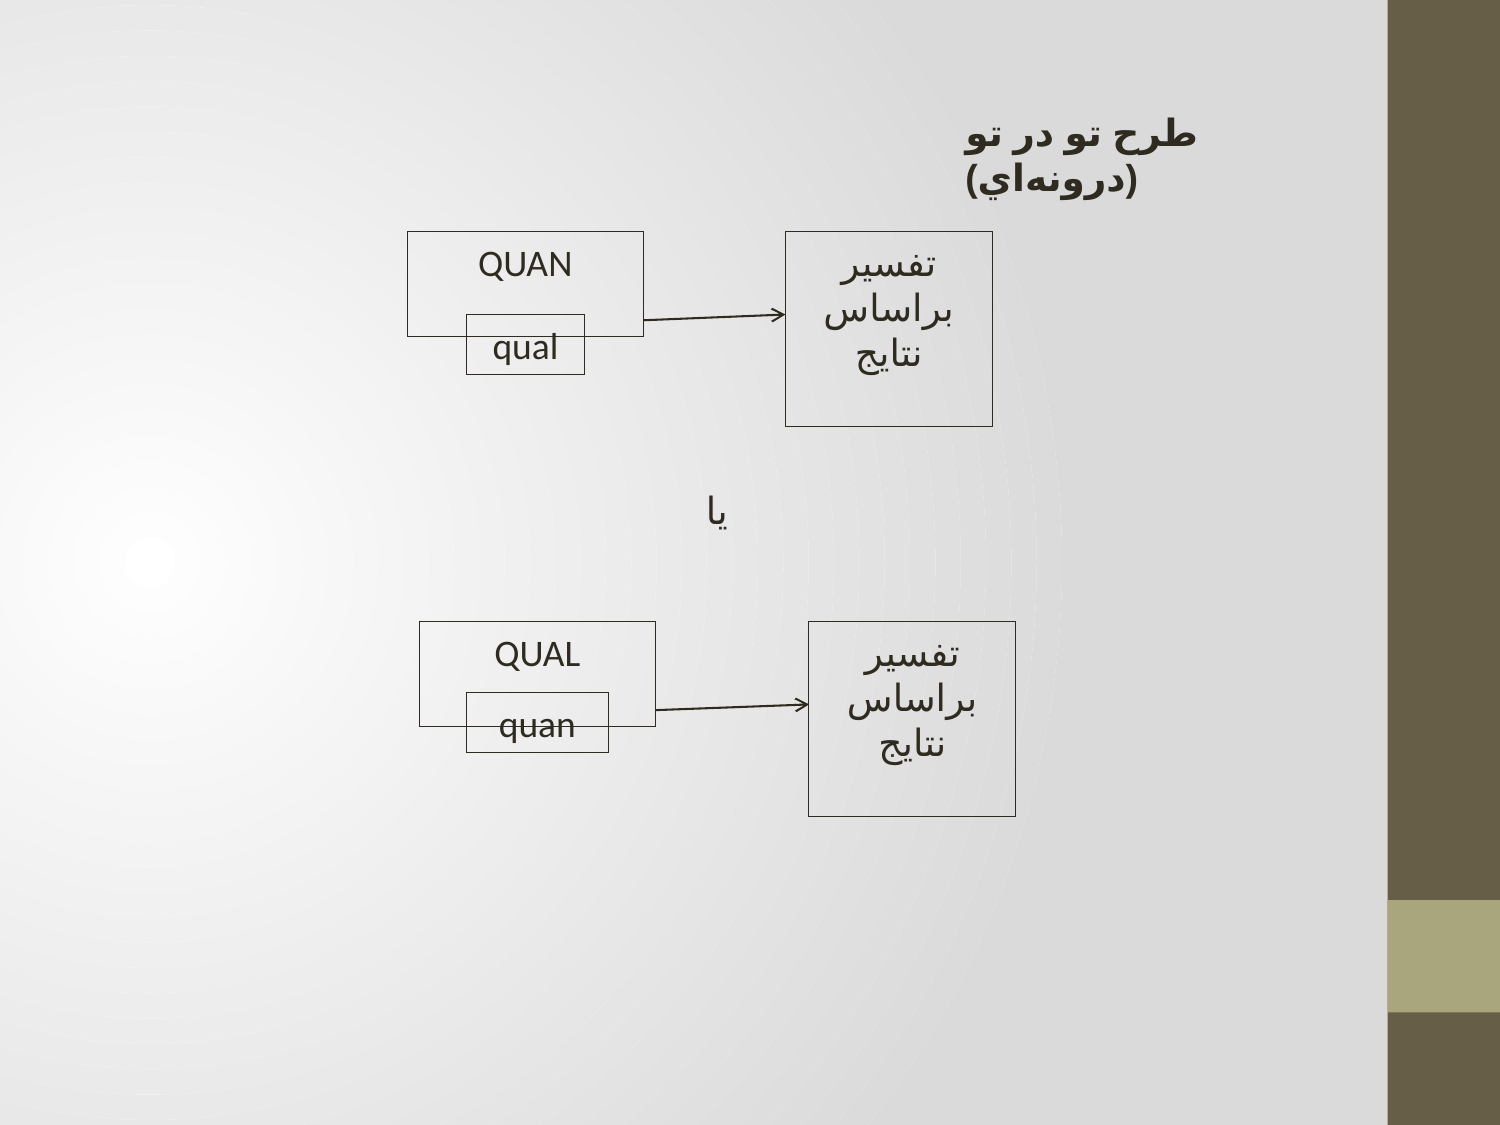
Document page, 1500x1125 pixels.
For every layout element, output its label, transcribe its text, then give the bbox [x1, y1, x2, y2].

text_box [654, 703, 810, 711]
text_box تفسير براساس نتايج [808, 621, 1016, 817]
text_box quan [466, 692, 609, 753]
text_box یا [690, 479, 904, 540]
text_box تفسير براساس نتايج [785, 231, 993, 427]
text_box طرح تو در تو (درونه‌اي) [950, 101, 1306, 207]
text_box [643, 314, 786, 321]
text_box QUAL [419, 621, 656, 727]
text_box QUAN [407, 231, 644, 337]
text_box qual [466, 314, 585, 375]
